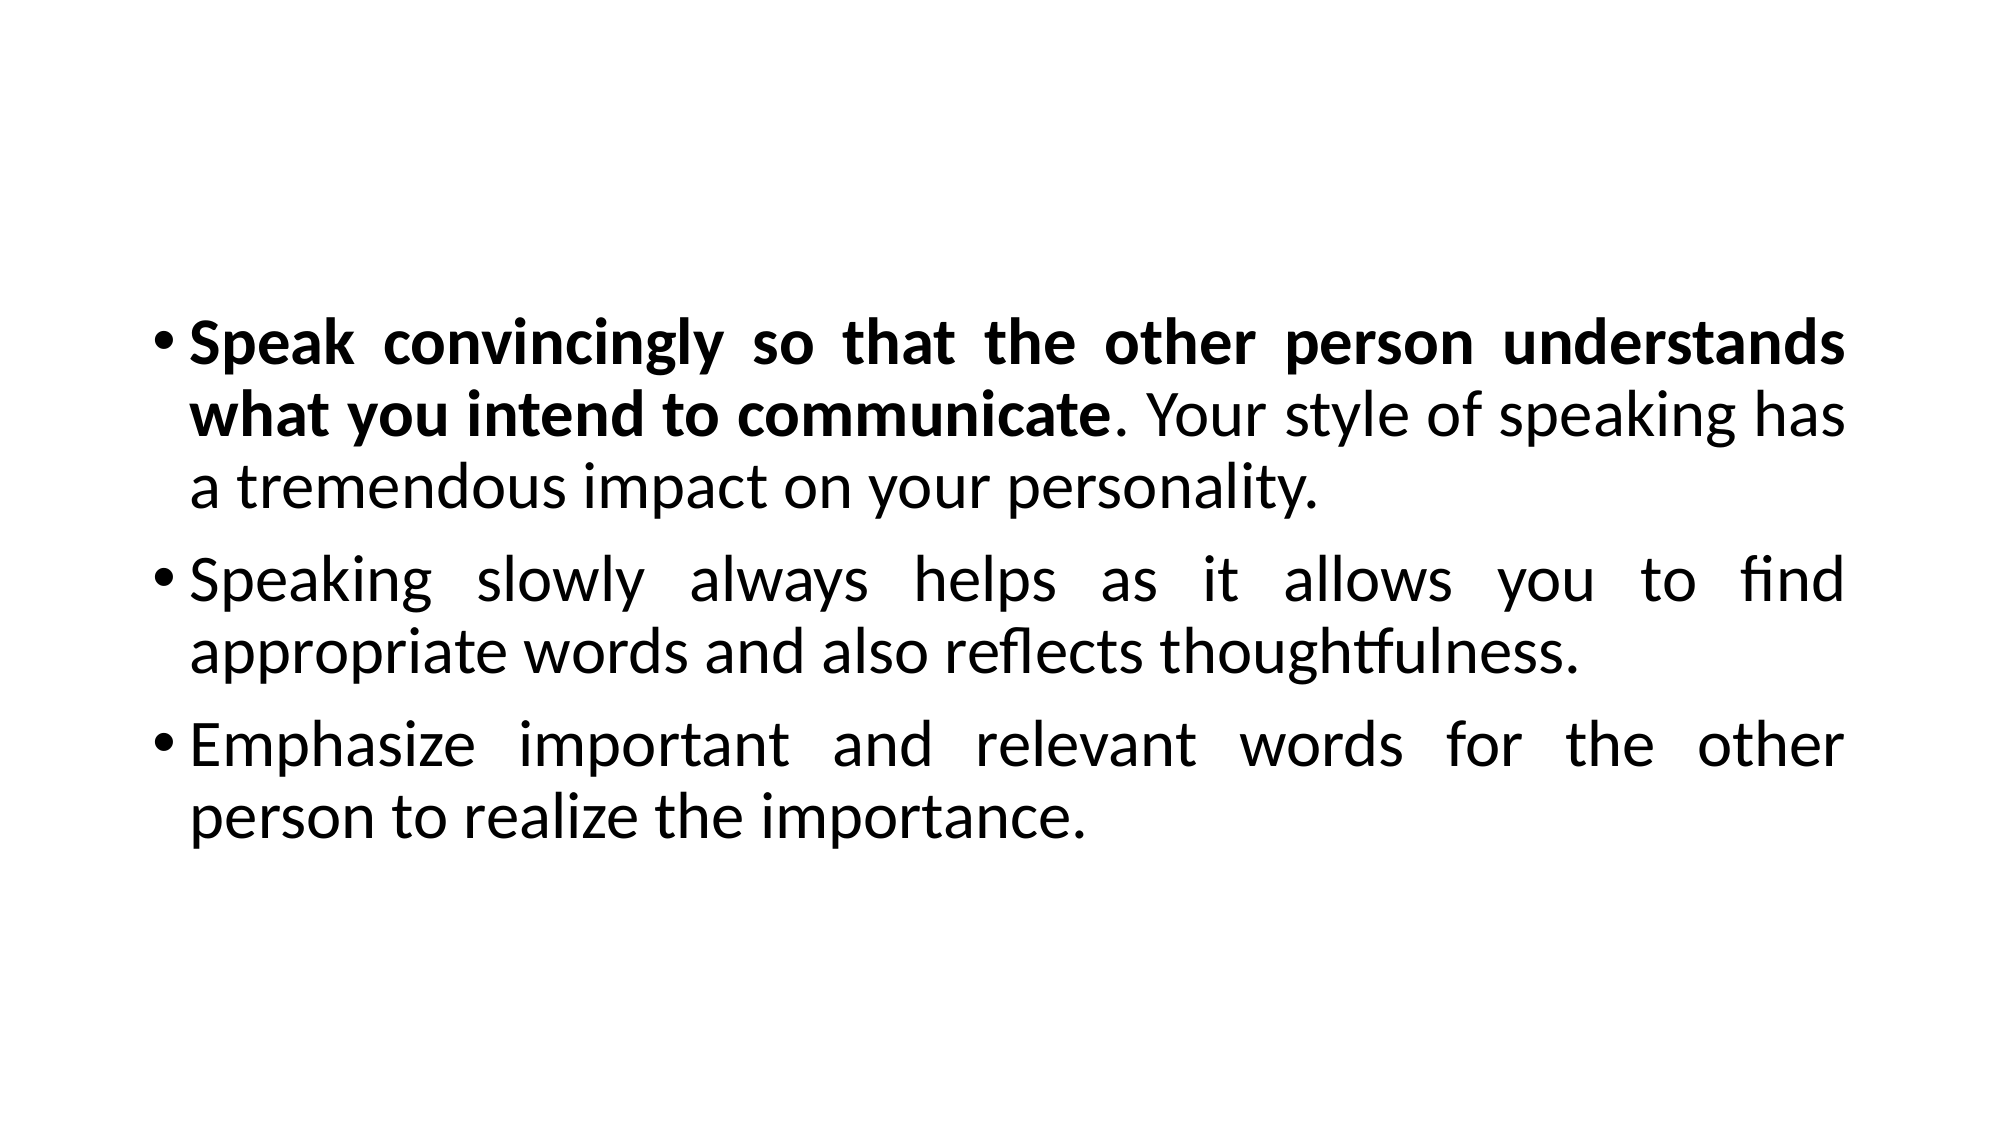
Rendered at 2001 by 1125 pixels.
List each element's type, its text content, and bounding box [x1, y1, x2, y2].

list Speak convincingly so that the other person understands what you intend to communicate. Your style of speaking has a tremendous impact on your personality. Speaking slowly always helps as it allows you to find appropriate words and also reflects thoughtfulness. Emphasize important and relevant words for the other person to realize the importance. [137, 299, 1863, 1014]
